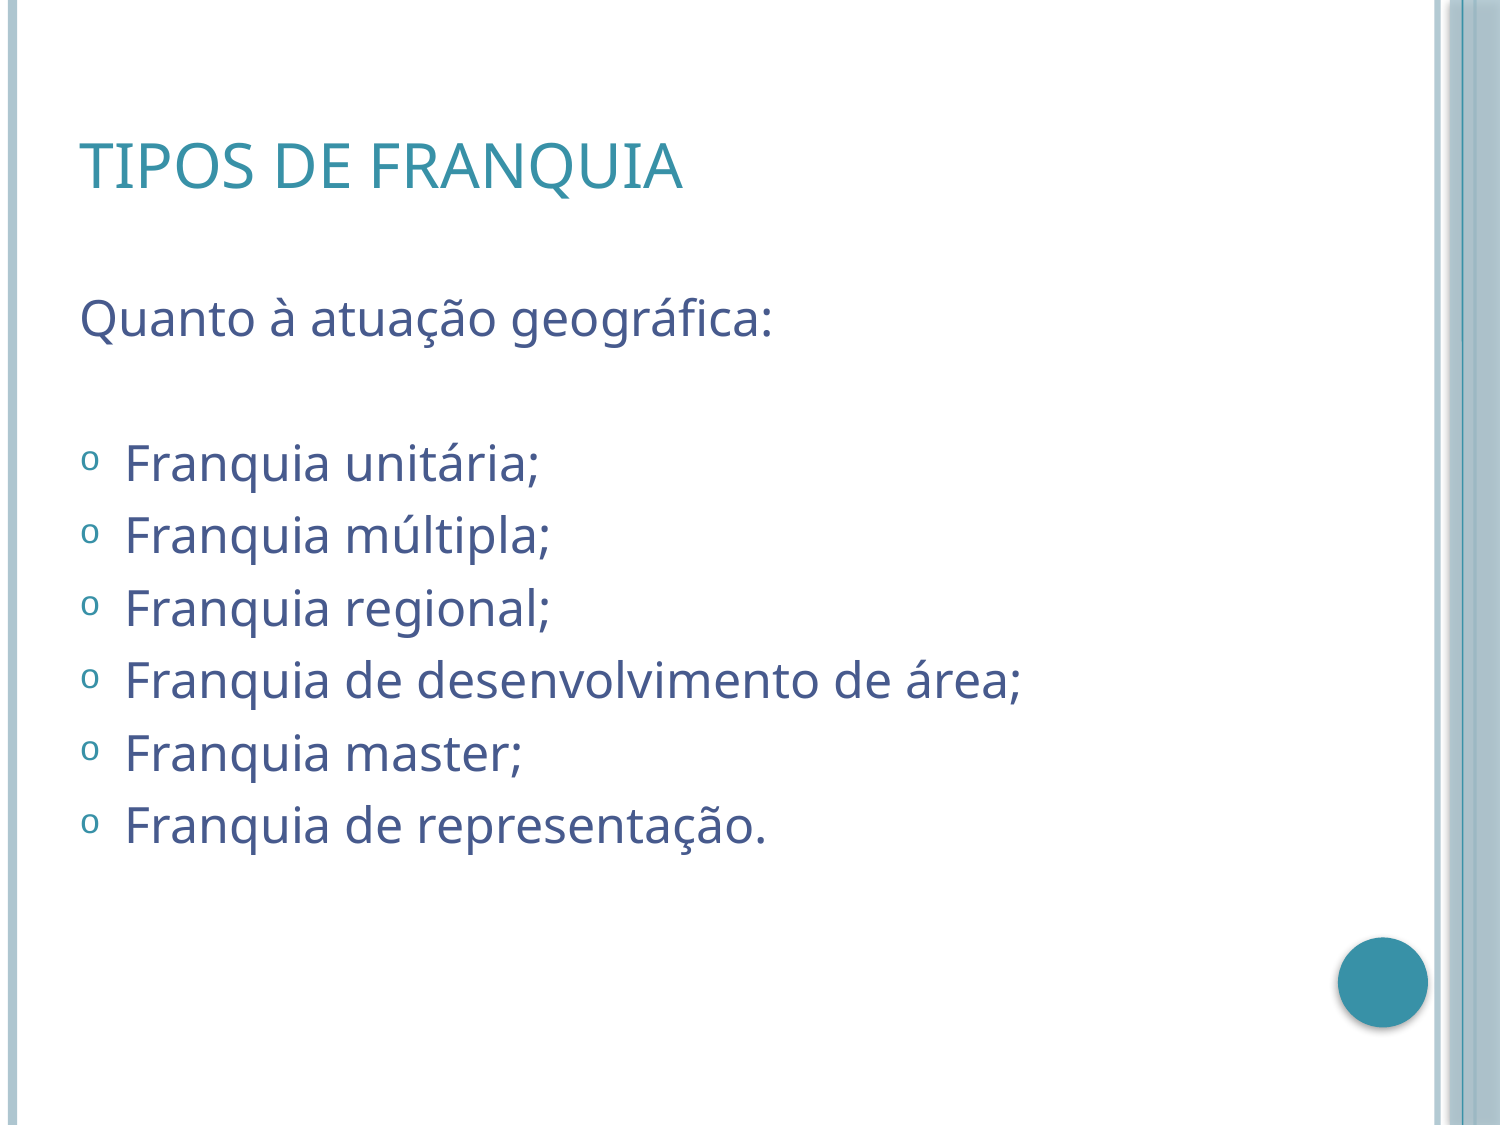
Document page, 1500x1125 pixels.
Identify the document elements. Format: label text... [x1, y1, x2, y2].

title Tipos de Franquia [64, 90, 1290, 209]
list Quanto à atuação geográfica: Franquia unitária; Franquia múltipla; Franquia regional; Franquia de desenvolvimento de área; Franquia master; Franquia de representação. [64, 278, 1290, 1024]
